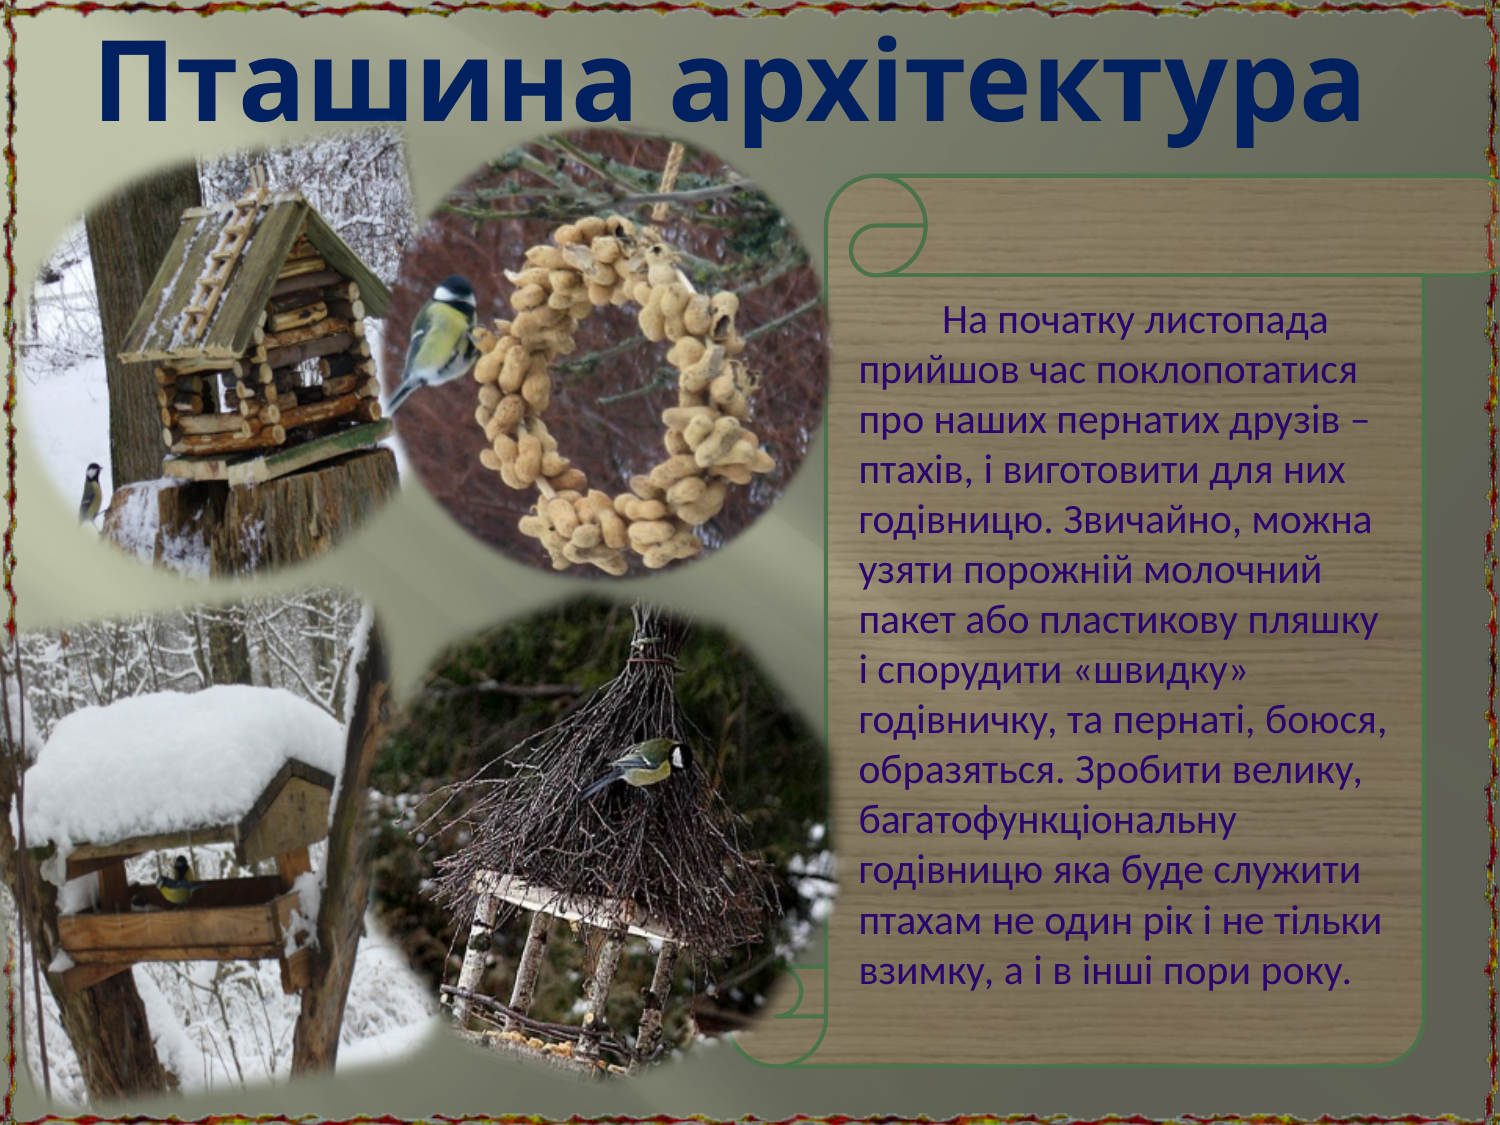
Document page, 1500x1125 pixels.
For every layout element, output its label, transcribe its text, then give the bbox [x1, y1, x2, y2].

title Пташина архітектура [63, 68, 1383, 153]
text_box [885, 173, 1480, 1069]
text_box На початку листопада прийшов час поклопотатися про наших пернатих друзів – птахів, і виготовити для них годівницю. Звичайно, можна узяти порожній молочний пакет або пластикову пляшку і спорудити «швидку» годівничку, та пернаті, боюся, образяться. Зробити велику, багатофункціональну годівницю яка буде служити птахам не один рік і не тільки взимку, а і в інші пори року. [885, 284, 1407, 1000]
picture [0, 0, 1500, 1125]
